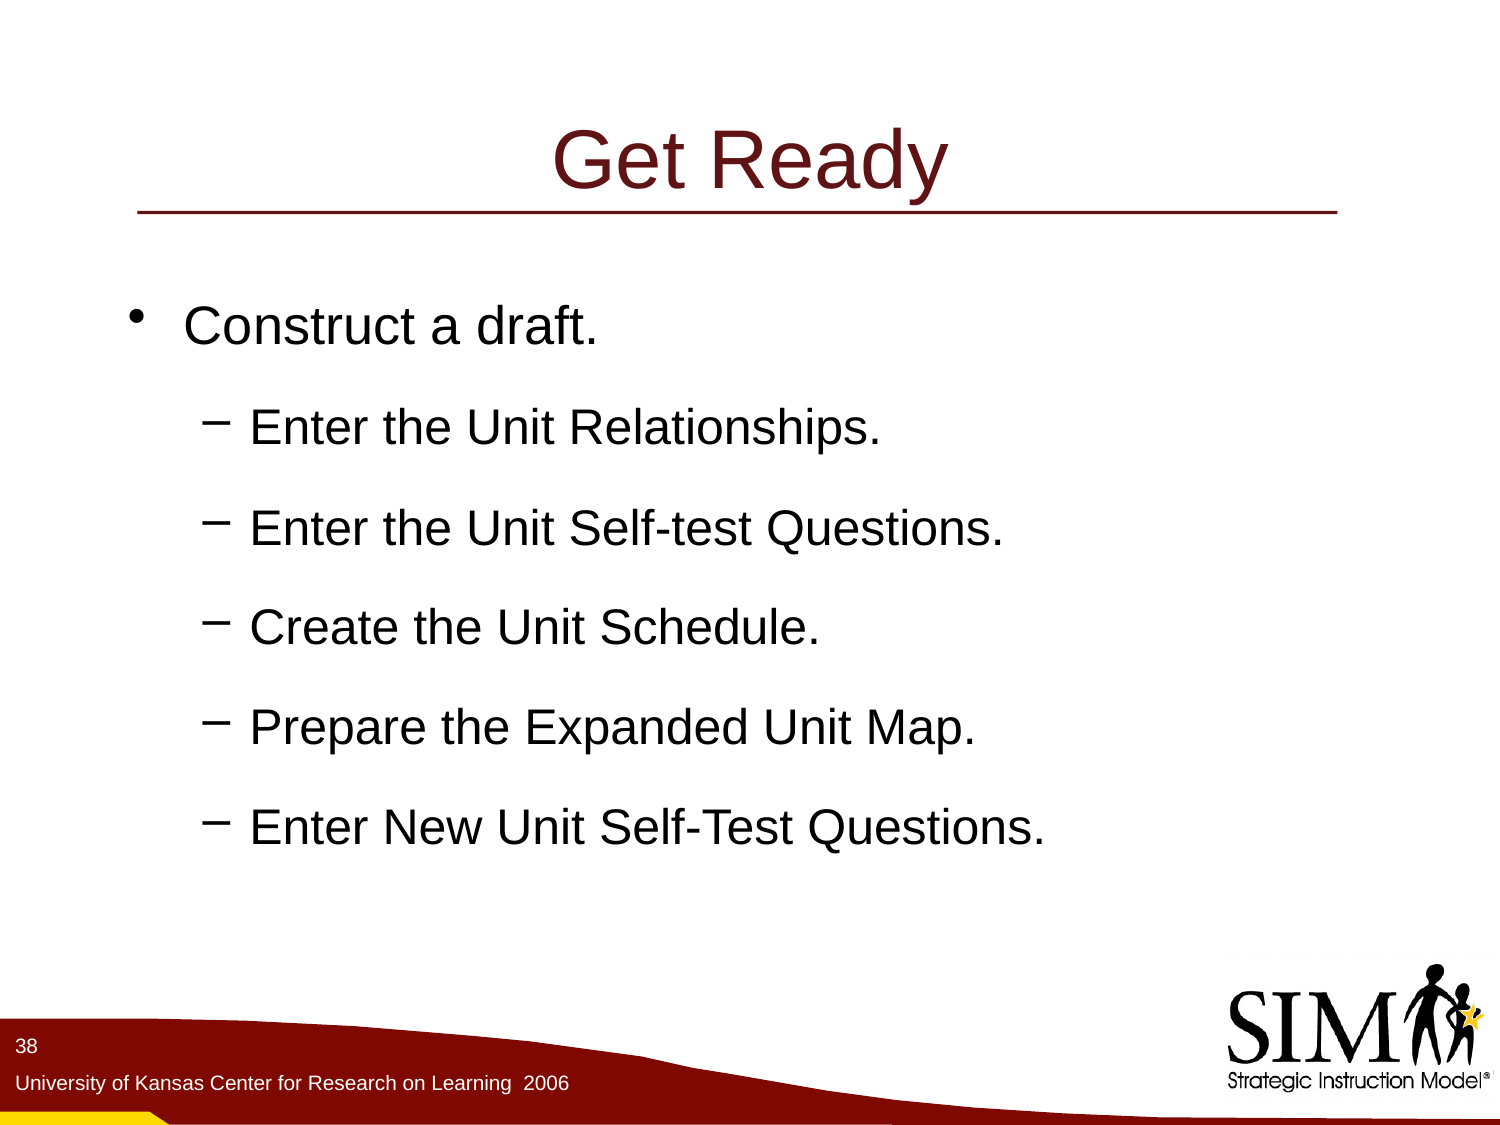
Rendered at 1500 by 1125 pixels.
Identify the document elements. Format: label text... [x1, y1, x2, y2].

picture [1222, 949, 1500, 1108]
title Get Ready [112, 74, 1388, 213]
slide_number 38 [0, 1024, 313, 1062]
footer University of Kansas Center for Research on Learning 2006 [0, 1062, 626, 1101]
list Construct a draft. Enter the Unit Relationships. Enter the Unit Self-test Questions. Create the Unit Schedule. Prepare the Expanded Unit Map. Enter New Unit Self-Test Questions. [112, 249, 1388, 901]
